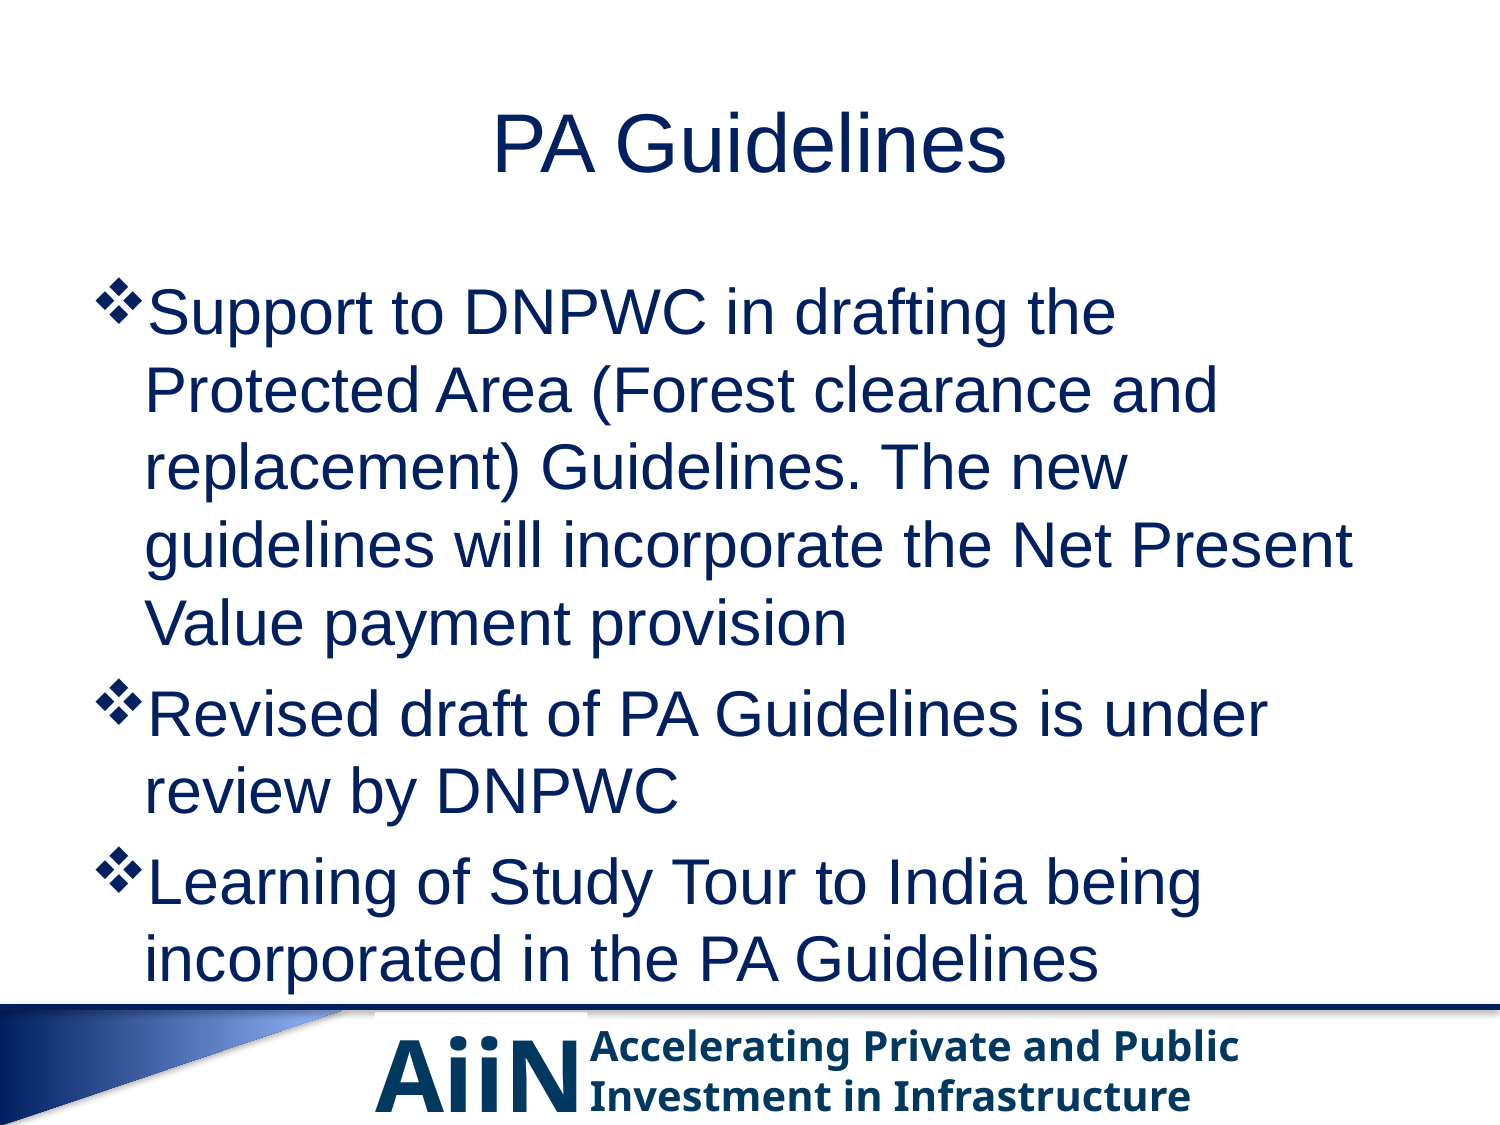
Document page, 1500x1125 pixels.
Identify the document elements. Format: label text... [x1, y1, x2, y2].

list Support to DNPWC in drafting the Protected Area (Forest clearance and replacement) Guidelines. The new guidelines will incorporate the Net Present Value payment provision Revised draft of PA Guidelines is under review by DNPWC Learning of Study Tour to India being incorporated in the PA Guidelines [75, 262, 1425, 1005]
title PA Guidelines [75, 45, 1425, 233]
